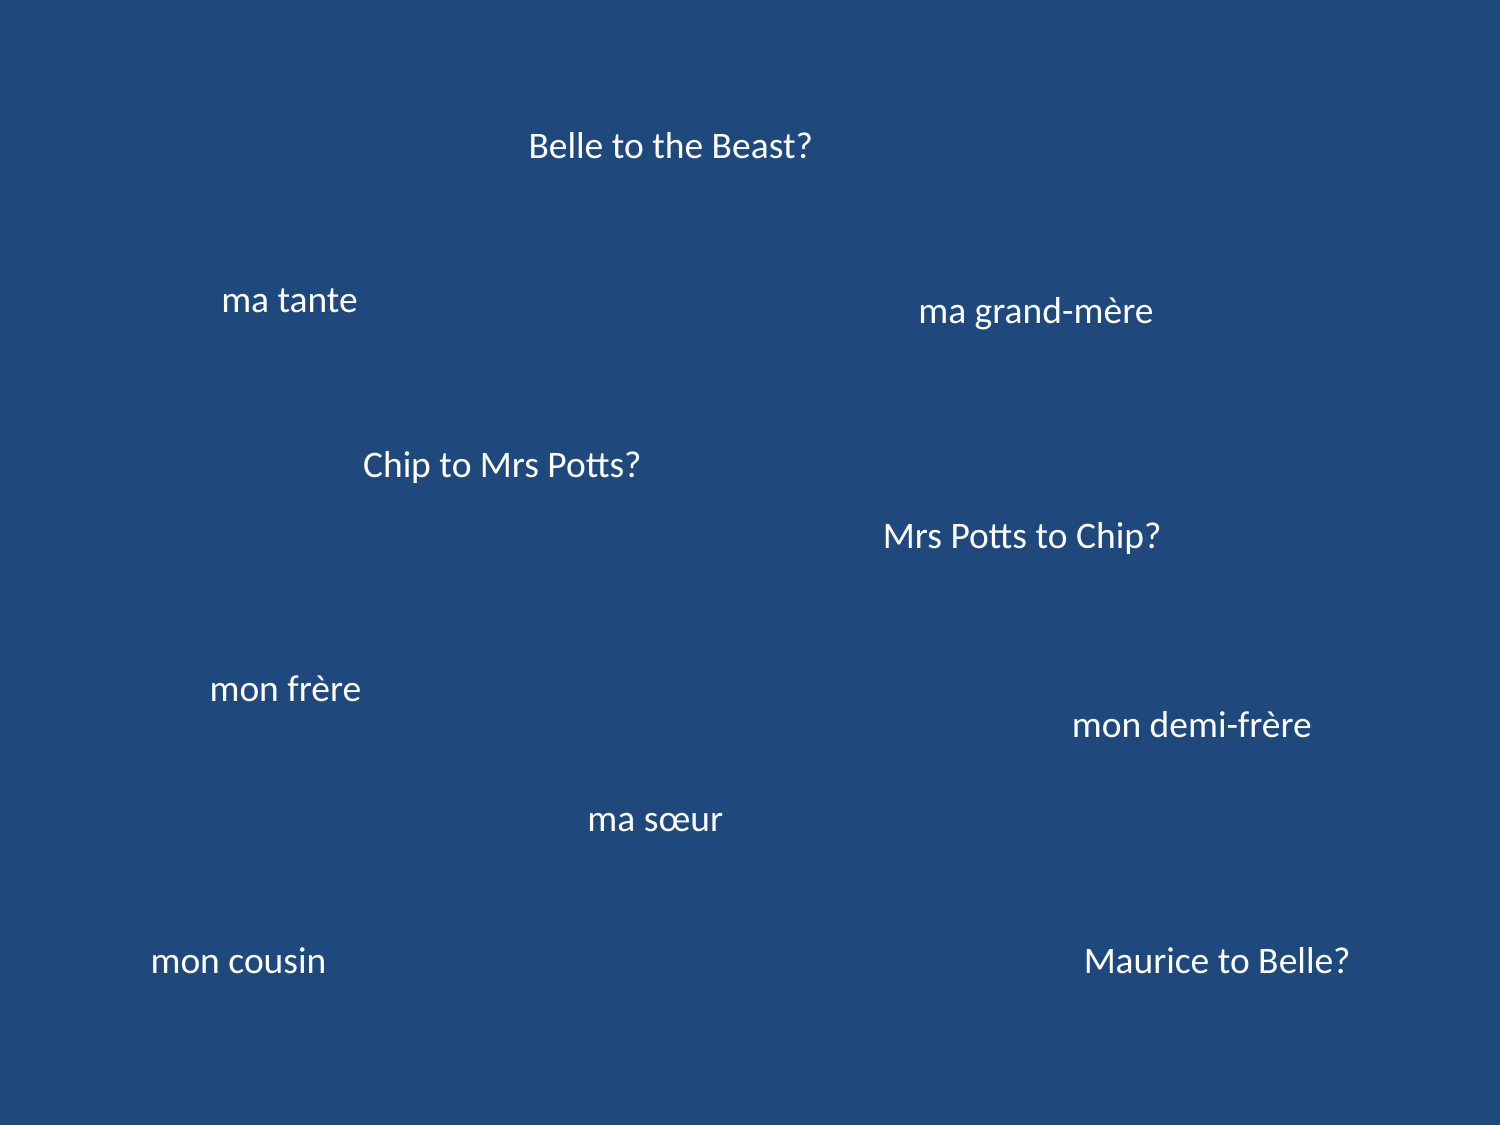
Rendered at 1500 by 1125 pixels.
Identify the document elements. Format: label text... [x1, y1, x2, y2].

text_box ma sœur [572, 786, 821, 847]
text_box Mrs Potts to Chip? [868, 503, 1211, 564]
text_box ma grand-mère [903, 278, 1199, 339]
text_box mon demi-frère [1057, 692, 1353, 798]
text_box mon cousin [135, 928, 455, 989]
text_box mon frère [194, 656, 491, 717]
text_box Belle to the Beast? [513, 113, 845, 174]
text_box ma tante [206, 267, 467, 327]
text_box Maurice to Belle? [1068, 928, 1388, 989]
text_box Chip to Mrs Potts? [348, 432, 680, 493]
